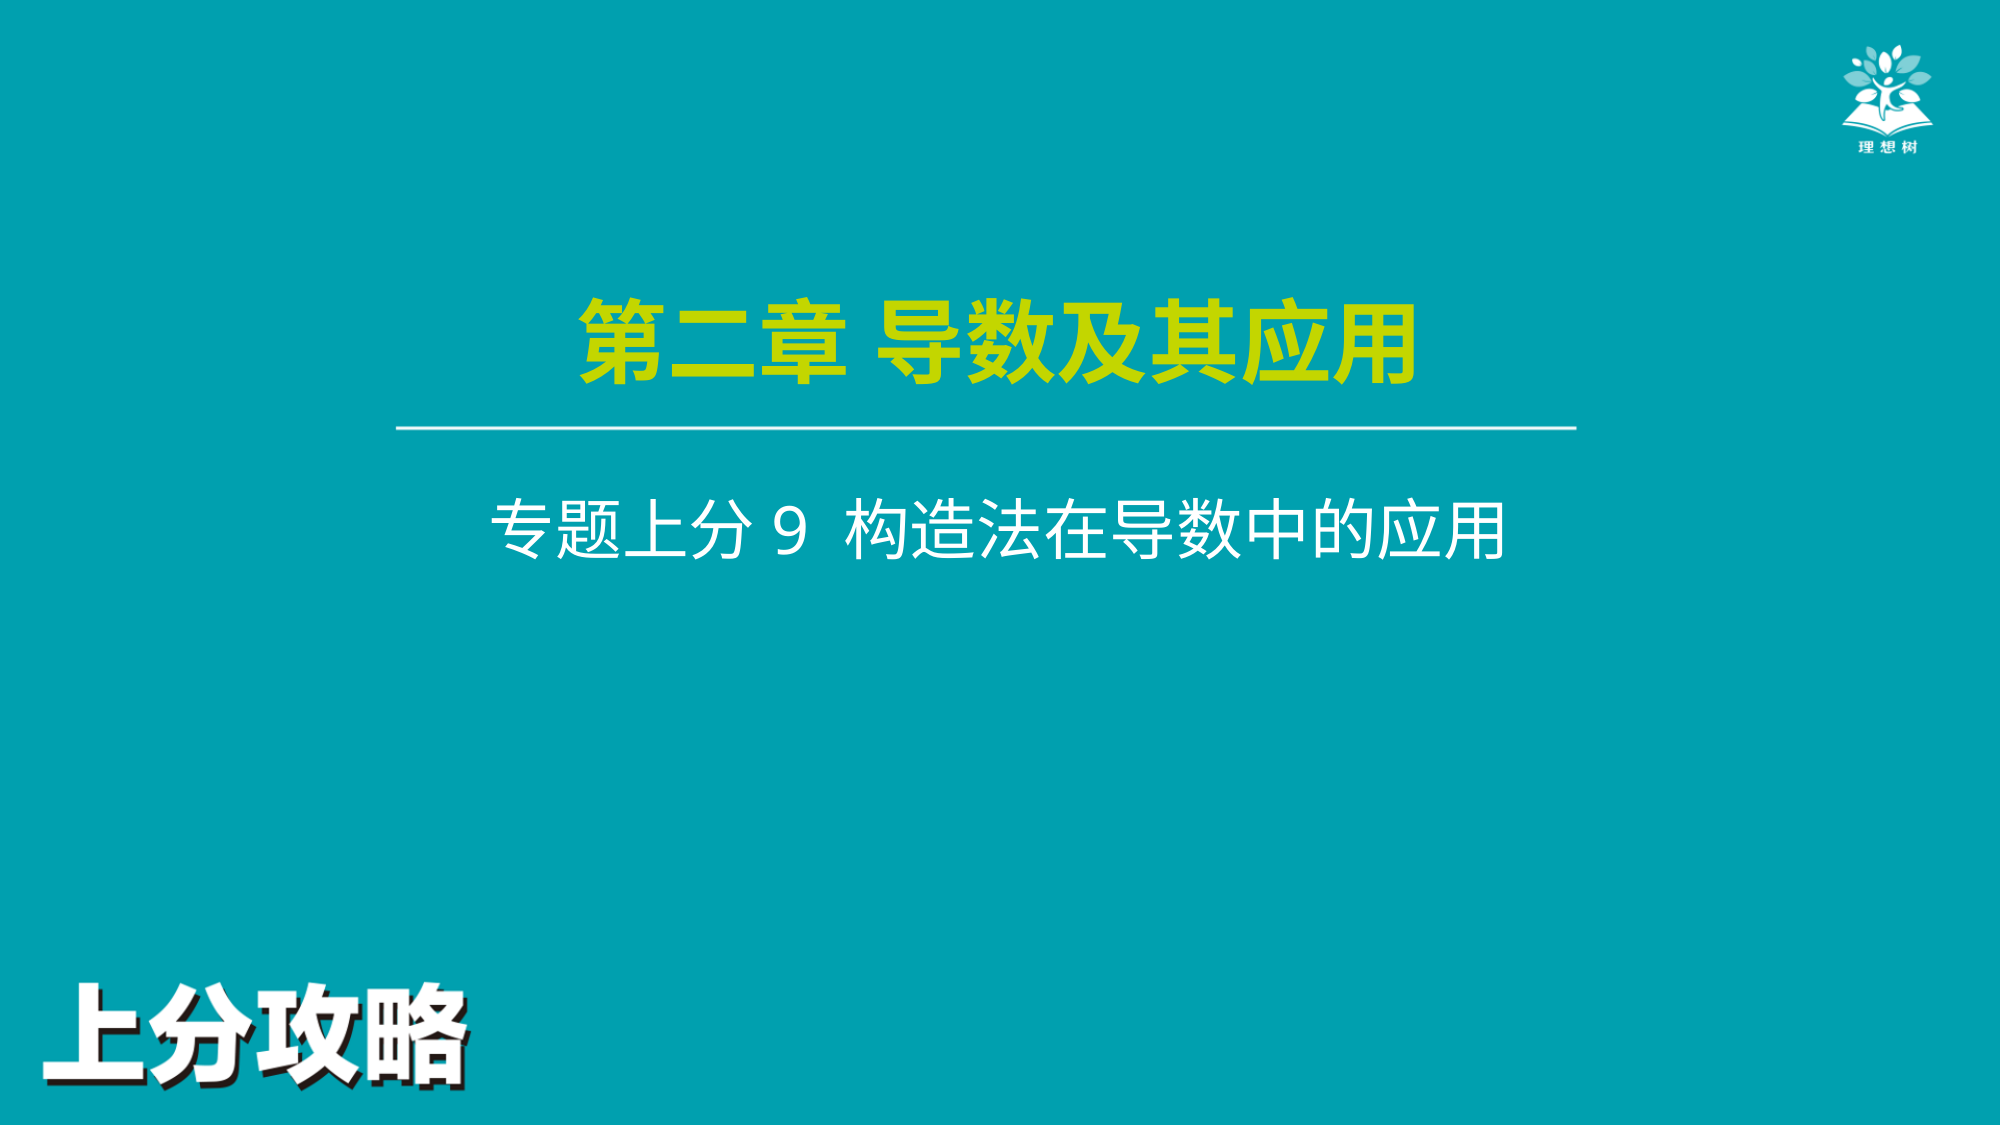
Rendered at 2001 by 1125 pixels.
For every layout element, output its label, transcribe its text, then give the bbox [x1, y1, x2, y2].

picture [0, 413, 2000, 472]
picture [0, 0, 2000, 265]
text_box 第二章 导数及其应用 [0, 265, 2000, 413]
text_box 专题上分9 构造法在导数中的应用 [0, 472, 2000, 579]
picture [0, 579, 2000, 1125]
